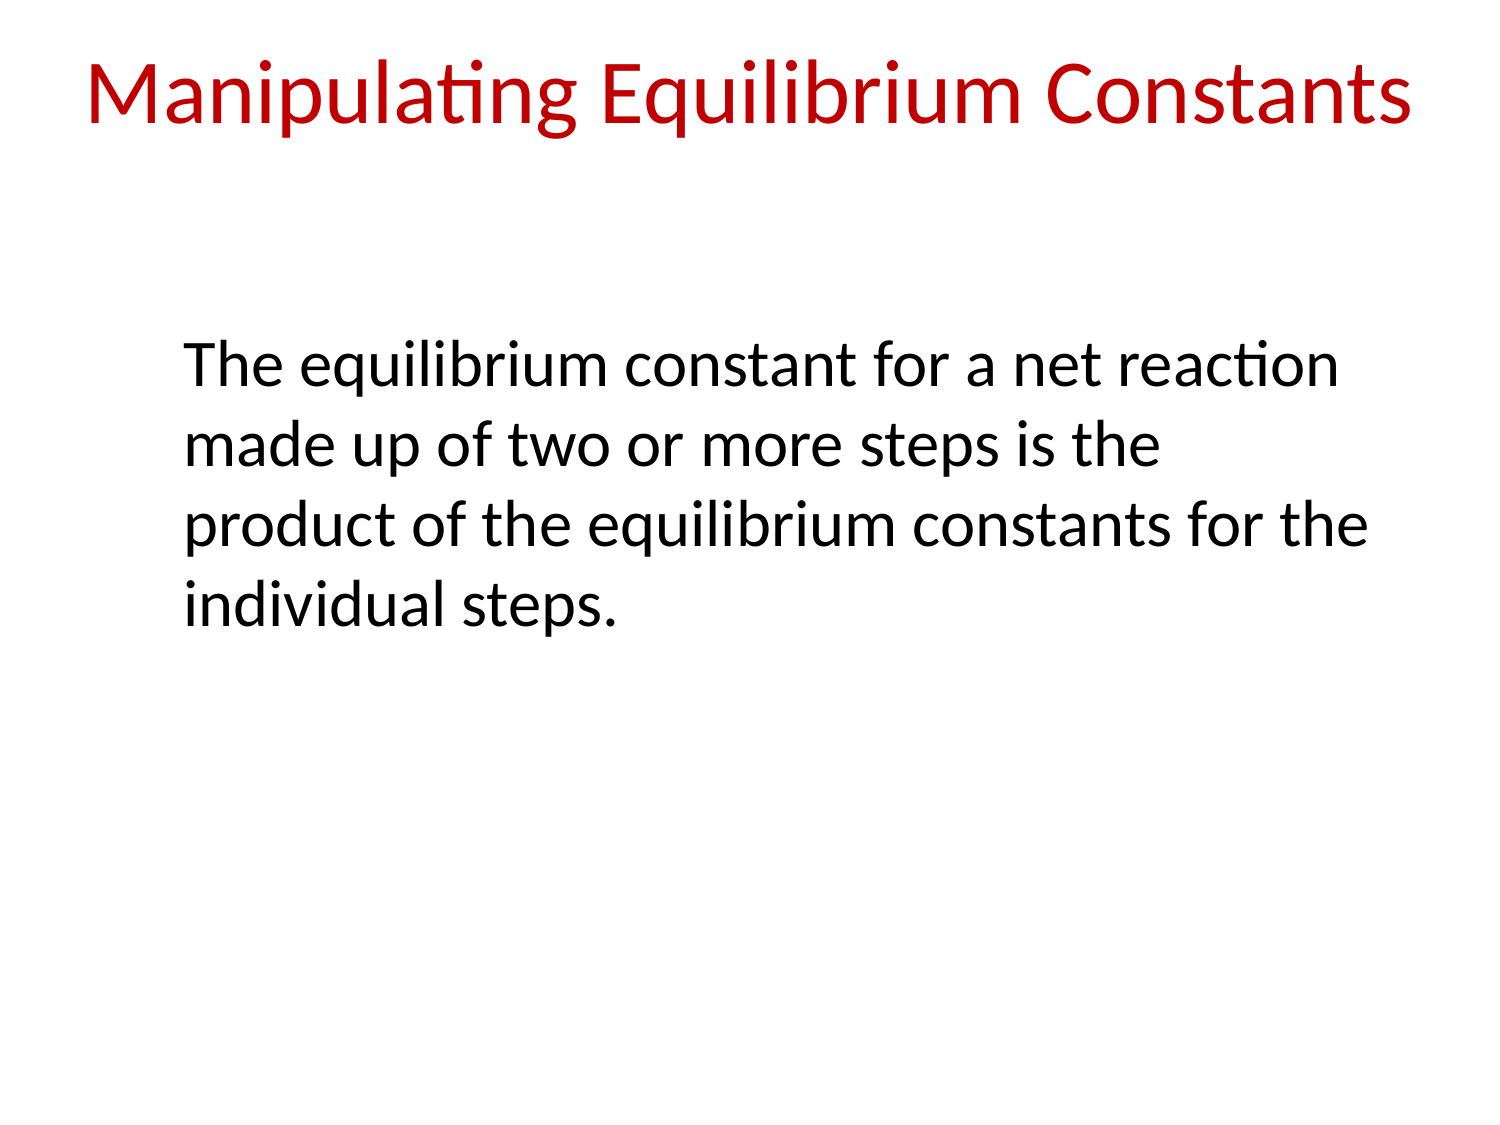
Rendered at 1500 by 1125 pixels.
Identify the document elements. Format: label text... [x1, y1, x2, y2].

text_box The equilibrium constant for a net reaction made up of two or more steps is the product of the equilibrium constants for the individual steps. [112, 312, 1388, 700]
text_box Manipulating Equilibrium Constants [0, 24, 1500, 213]
